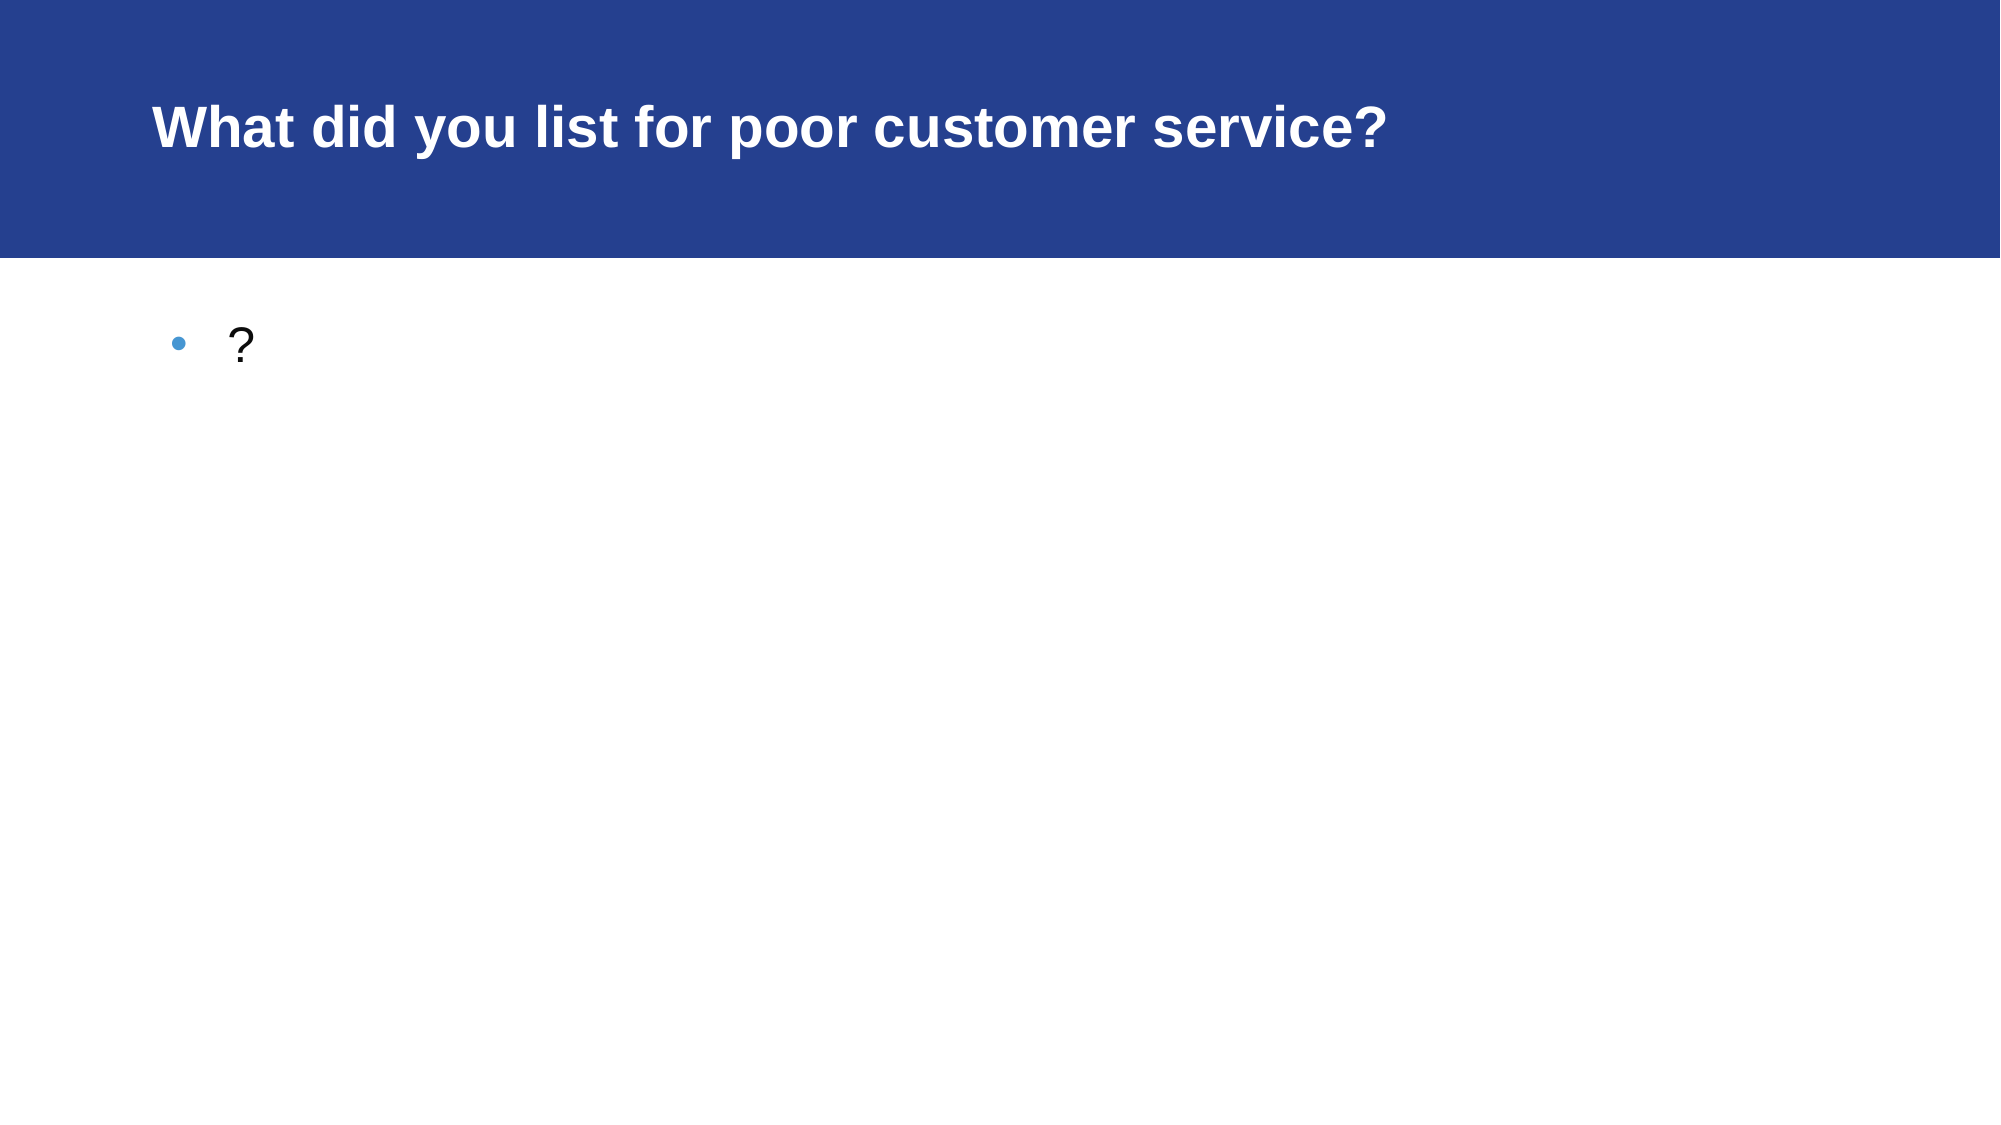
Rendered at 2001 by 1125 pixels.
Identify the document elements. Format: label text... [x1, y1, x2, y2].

list ? [137, 299, 1863, 1025]
title What did you list for poor customer service? [137, 20, 1863, 238]
